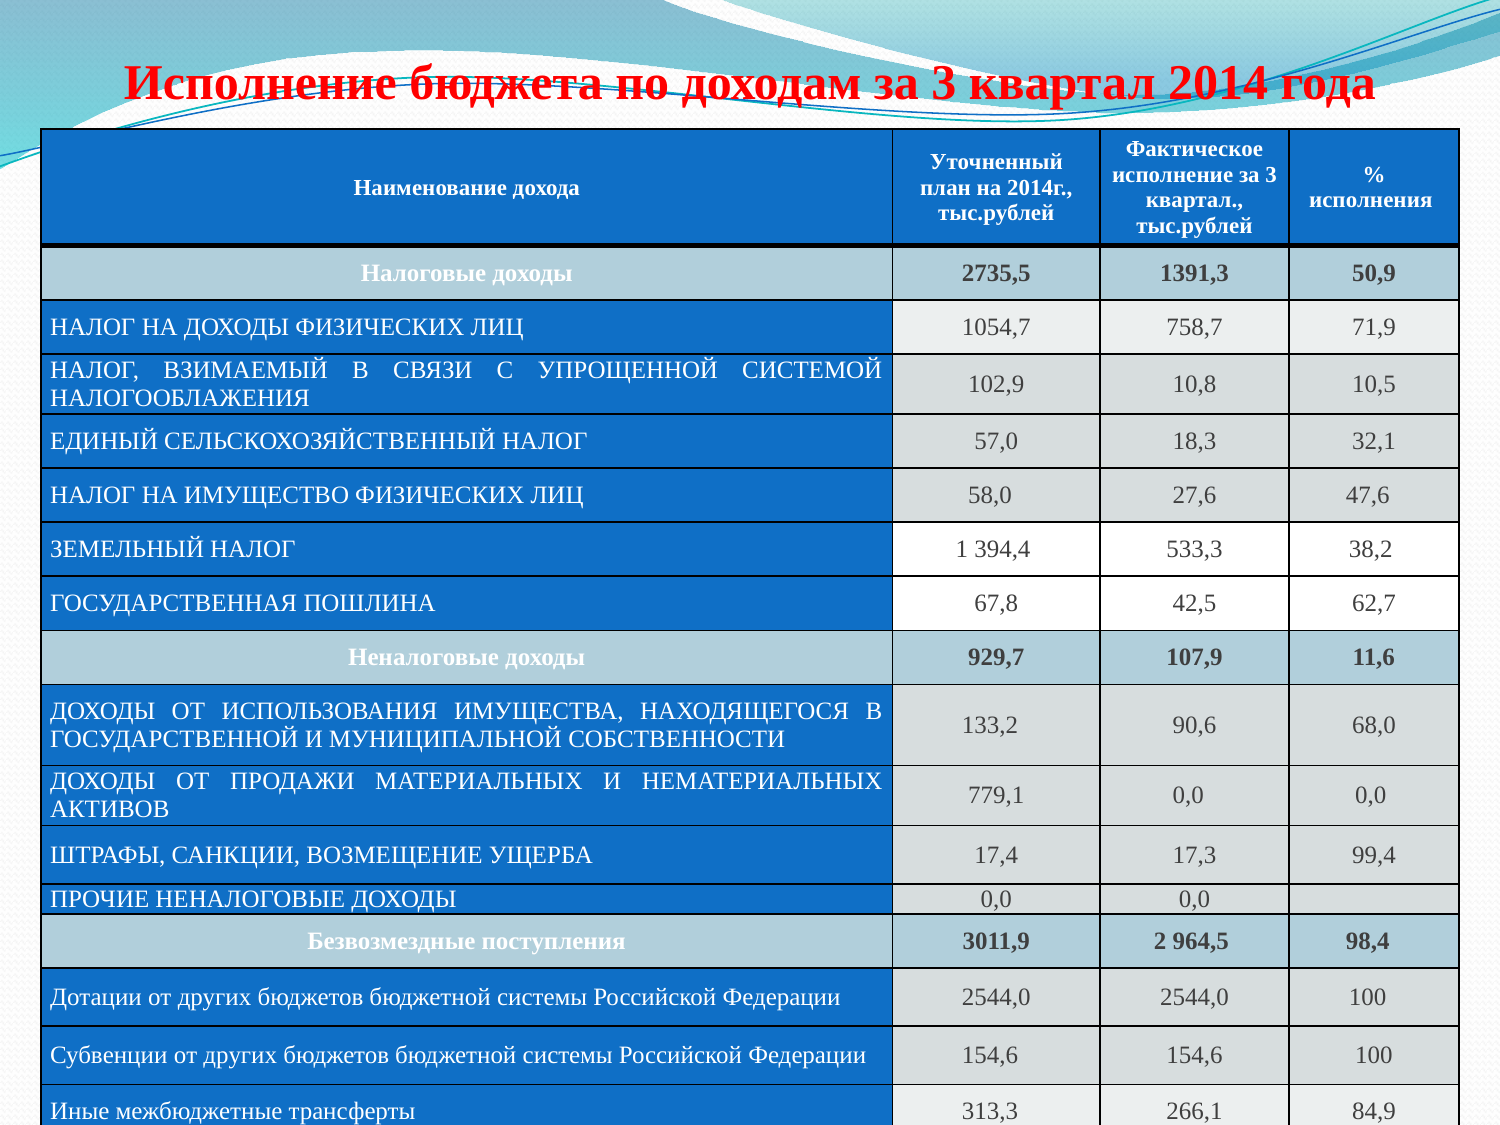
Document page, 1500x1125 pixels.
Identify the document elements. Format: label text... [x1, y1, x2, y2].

table_cell 0,0 [1101, 885, 1288, 913]
table_cell 100 [1290, 1027, 1458, 1084]
table_header Наименование дохода [42, 130, 892, 243]
table_cell ГОСУДАРСТВЕННАЯ ПОШЛИНА [42, 577, 892, 630]
table_cell 99,4 [1290, 826, 1458, 883]
table_cell НАЛОГ, ВЗИМАЕМЫЙ В СВЯЗИ С УПРОЩЕННОЙ СИСТЕМОЙ НАЛОГООБЛАЖЕНИЯ [42, 355, 892, 413]
table_cell 758,7 [1101, 301, 1288, 353]
table_cell 11,6 [1290, 631, 1458, 684]
table_cell Неналоговые доходы [42, 631, 892, 684]
table_cell [1290, 885, 1458, 913]
table_cell Безвозмездные поступления [42, 915, 892, 967]
table_cell 3011,9 [893, 915, 1099, 967]
table_cell 2 964,5 [1101, 915, 1288, 967]
table_cell ШТРАФЫ, САНКЦИИ, ВОЗМЕЩЕНИЕ УЩЕРБА [42, 826, 892, 883]
table_cell ПРОЧИЕ НЕНАЛОГОВЫЕ ДОХОДЫ [42, 885, 892, 913]
table_cell 32,1 [1290, 415, 1458, 467]
table_cell 100 [1290, 969, 1458, 1025]
table_cell 38,2 [1290, 523, 1458, 575]
table_header Уточненный план на 2014г., тыс.рублей [893, 130, 1099, 243]
table_cell 58,0 [893, 469, 1099, 521]
table_cell 154,6 [1101, 1027, 1288, 1084]
table_cell 533,3 [1101, 523, 1288, 575]
table_cell 98,4 [1290, 915, 1458, 967]
table_cell 2735,5 [893, 248, 1099, 299]
table_cell 67,8 [893, 577, 1099, 630]
table_cell 0,0 [1290, 766, 1458, 825]
table_cell ДОХОДЫ ОТ ПРОДАЖИ МАТЕРИАЛЬНЫХ И НЕМАТЕРИАЛЬНЫХ АКТИВОВ [42, 766, 892, 825]
table_cell 84,9 [1290, 1085, 1458, 1125]
table_cell 62,7 [1290, 577, 1458, 630]
table_cell 42,5 [1101, 577, 1288, 630]
table_cell ЗЕМЕЛЬНЫЙ НАЛОГ [42, 523, 892, 575]
table_cell 1391,3 [1101, 248, 1288, 299]
table_cell 47,6 [1290, 469, 1458, 521]
table_cell ДОХОДЫ ОТ ИСПОЛЬЗОВАНИЯ ИМУЩЕСТВА, НАХОДЯЩЕГОСЯ В ГОСУДАРСТВЕННОЙ И МУНИЦИПАЛЬНОЙ СОБСТВЕННОСТИ [42, 685, 892, 765]
table_cell 10,8 [1101, 355, 1288, 413]
table_cell 1 394,4 [893, 523, 1099, 575]
table_header % исполнения [1290, 130, 1458, 243]
table_cell Дотации от других бюджетов бюджетной системы Российской Федерации [42, 969, 892, 1025]
table_cell 107,9 [1101, 631, 1288, 684]
table_cell 779,1 [893, 766, 1099, 825]
table_cell 18,3 [1101, 415, 1288, 467]
table_cell 90,6 [1101, 685, 1288, 765]
table_cell 2544,0 [893, 969, 1099, 1025]
table_cell 10,5 [1290, 355, 1458, 413]
table_cell 133,2 [893, 685, 1099, 765]
table_cell 71,9 [1290, 301, 1458, 353]
table_cell 50,9 [1290, 248, 1458, 299]
table_cell 313,3 [893, 1085, 1099, 1125]
table_cell 266,1 [1101, 1085, 1288, 1125]
table_cell ЕДИНЫЙ СЕЛЬСКОХОЗЯЙСТВЕННЫЙ НАЛОГ [42, 415, 892, 467]
text_box Исполнение бюджета по доходам за 3 квартал 2014 года [17, 42, 1483, 118]
table_cell Субвенции от других бюджетов бюджетной системы Российской Федерации [42, 1027, 892, 1084]
table_cell 154,6 [893, 1027, 1099, 1084]
table_cell 102,9 [893, 355, 1099, 413]
table_cell 2544,0 [1101, 969, 1288, 1025]
table_cell 0,0 [1101, 766, 1288, 825]
table_cell 68,0 [1290, 685, 1458, 765]
table_cell НАЛОГ НА ИМУЩЕСТВО ФИЗИЧЕСКИХ ЛИЦ [42, 469, 892, 521]
table_cell 0,0 [893, 885, 1099, 913]
table_cell 929,7 [893, 631, 1099, 684]
table_cell 17,4 [893, 826, 1099, 883]
table_header Фактическое исполнение за 3 квартал., тыс.рублей [1101, 130, 1288, 243]
table_cell Налоговые доходы [42, 248, 892, 299]
table_cell Иные межбюджетные трансферты [42, 1085, 892, 1125]
table_cell 17,3 [1101, 826, 1288, 883]
table_cell 27,6 [1101, 469, 1288, 521]
table_cell НАЛОГ НА ДОХОДЫ ФИЗИЧЕСКИХ ЛИЦ [42, 301, 892, 353]
table_cell 1054,7 [893, 301, 1099, 353]
table_cell 57,0 [893, 415, 1099, 467]
